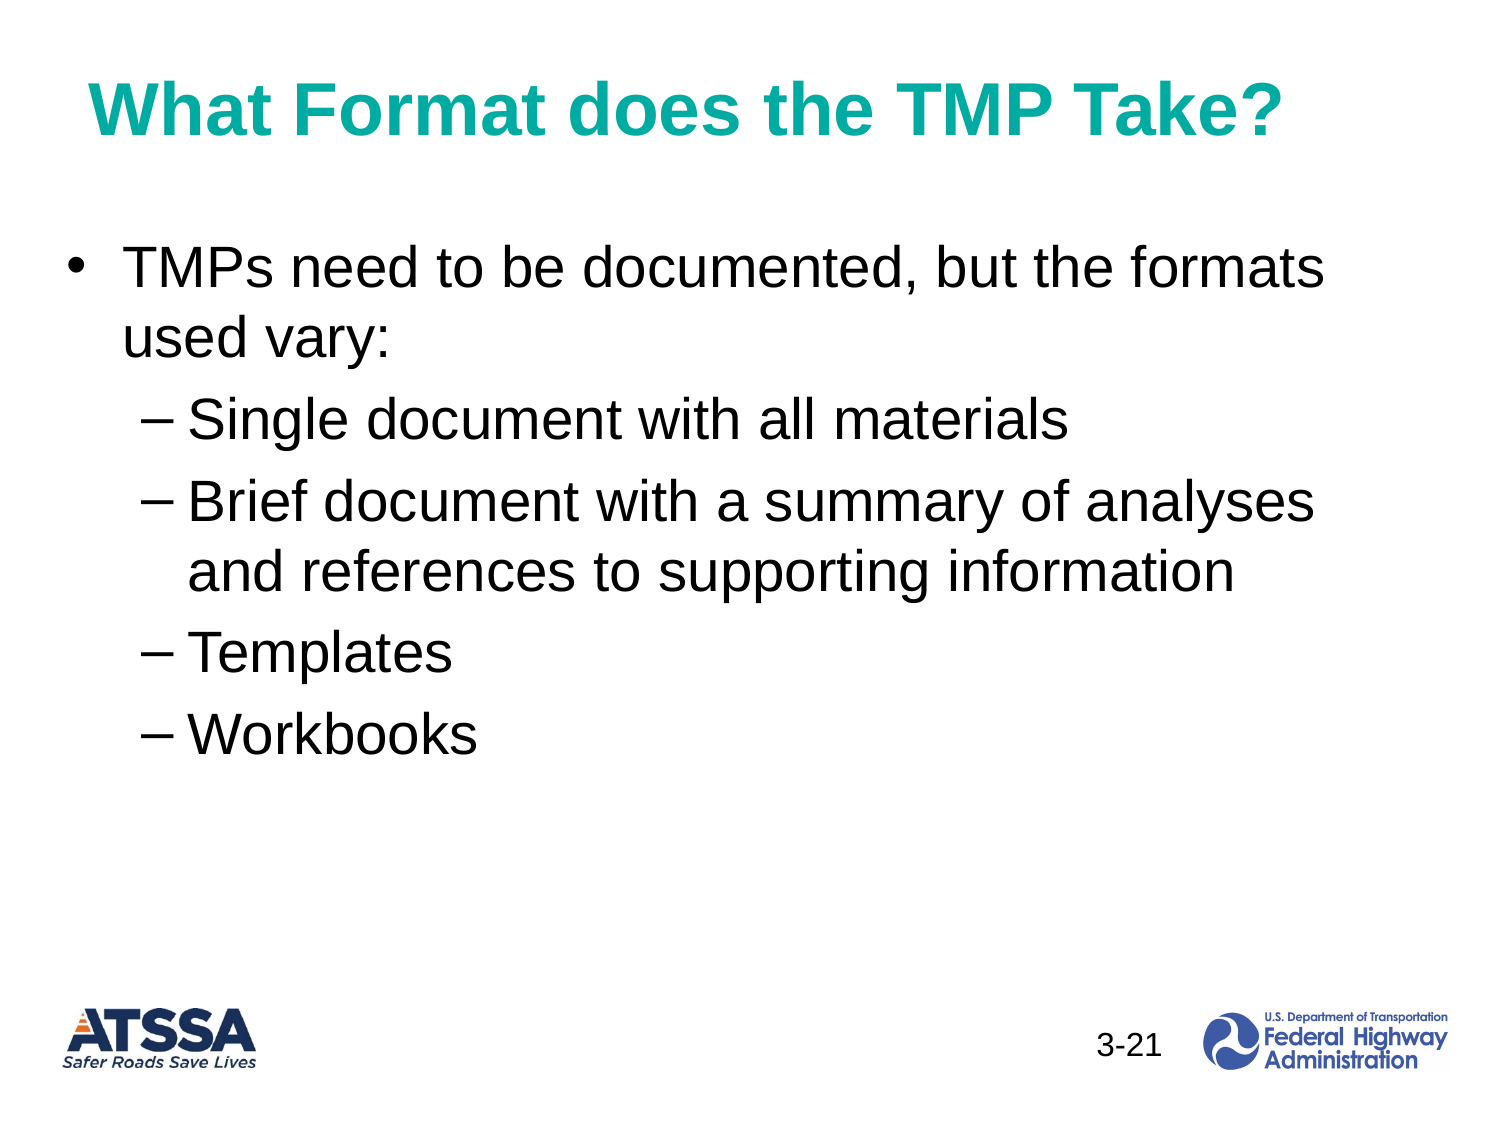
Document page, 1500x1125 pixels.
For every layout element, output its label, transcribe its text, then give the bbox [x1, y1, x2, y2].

picture [1200, 1008, 1450, 1072]
list TMPs need to be documented, but the formats used vary: Single document with all materials Brief document with a summary of analyses and references to supporting information Templates Workbooks [51, 221, 1424, 942]
picture [62, 1008, 256, 1068]
title What Format does the TMP Take? [73, 51, 1424, 160]
